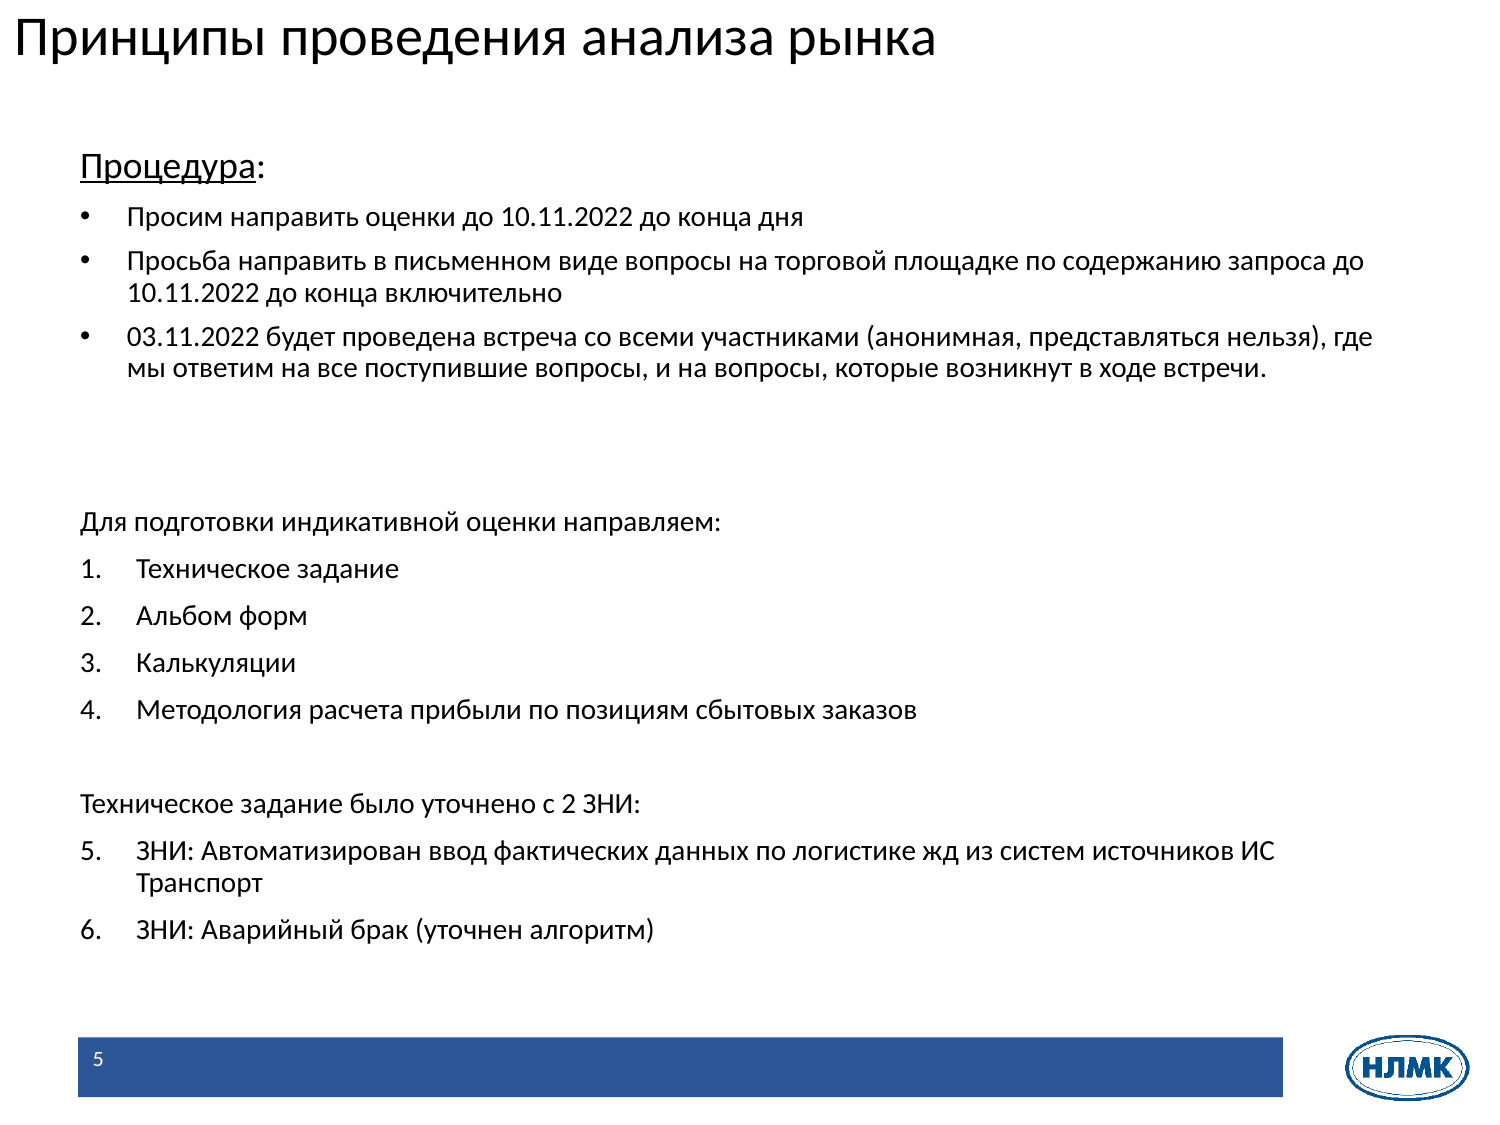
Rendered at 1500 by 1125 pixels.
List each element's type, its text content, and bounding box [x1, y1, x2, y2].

text_box Принципы проведения анализа рынка [0, 0, 1500, 102]
list ­Процедура: Просим направить оценки до 10.11.2022 до конца дня Просьба направить в письменном виде вопросы на торговой площадке по содержанию запроса до 10.11.2022 до конца включительно 03.11.2022 будет проведена встреча со всеми участниками (анонимная, представляться нельзя), где мы ответим на все поступившие вопросы, и на вопросы, которые возникнут в ходе встречи. Для подготовки индикативной оценки направляем: Техническое задание Альбом форм Калькуляции Методология расчета прибыли по позициям сбытовых заказов Техническое задание было уточнено с 2 ЗНИ: ЗНИ: Автоматизирован ввод фактических данных по логистике жд из систем источников ИС Транспорт ЗНИ: Аварийный брак (уточнен алгоритм) [64, 138, 1424, 894]
picture [1327, 1011, 1487, 1124]
